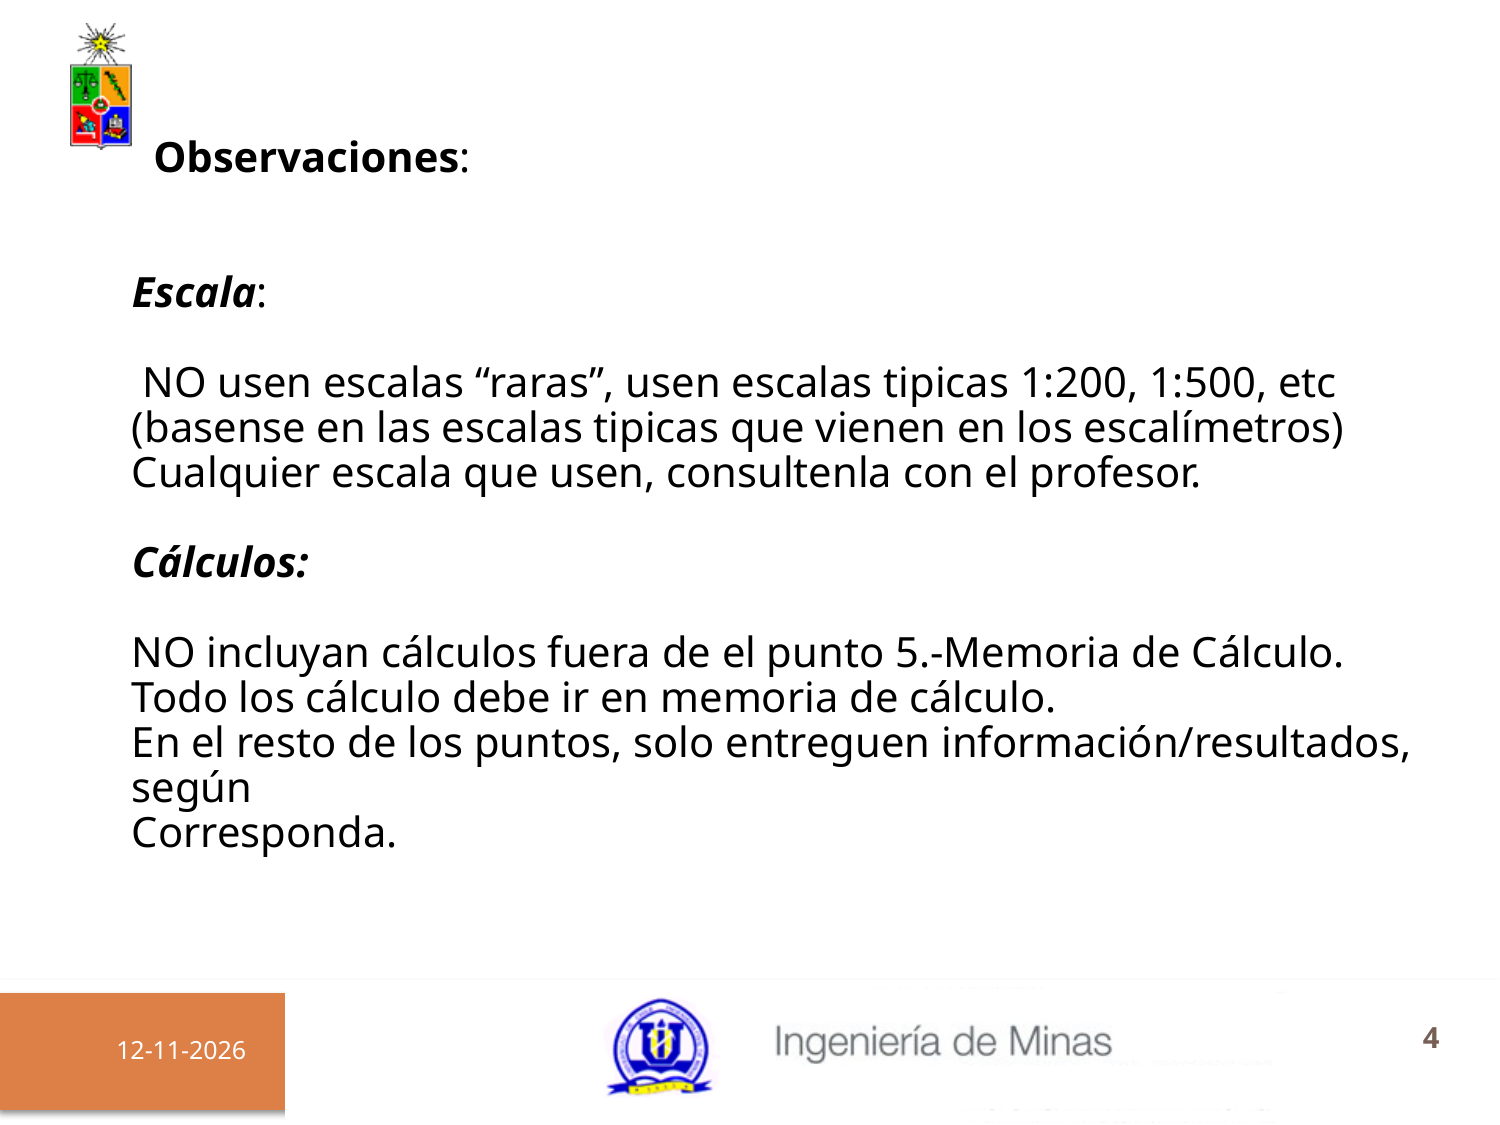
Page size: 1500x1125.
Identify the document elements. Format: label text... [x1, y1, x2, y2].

text_box Observaciones: Escala: NO usen escalas “raras”, usen escalas tipicas 1:200, 1:500, etc (basense en las escalas tipicas que vienen en los escalímetros) Cualquier escala que usen, consultenla con el profesor. Cálculos: NO incluyan cálculos fuera de el punto 5.-Memoria de Cálculo. Todo los cálculo debe ir en memoria de cálculo. En el resto de los puntos, solo entreguen información/resultados, según Corresponda. [117, 128, 1477, 1089]
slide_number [12, 995, 279, 1108]
picture [69, 23, 132, 151]
picture [285, 980, 1500, 1125]
